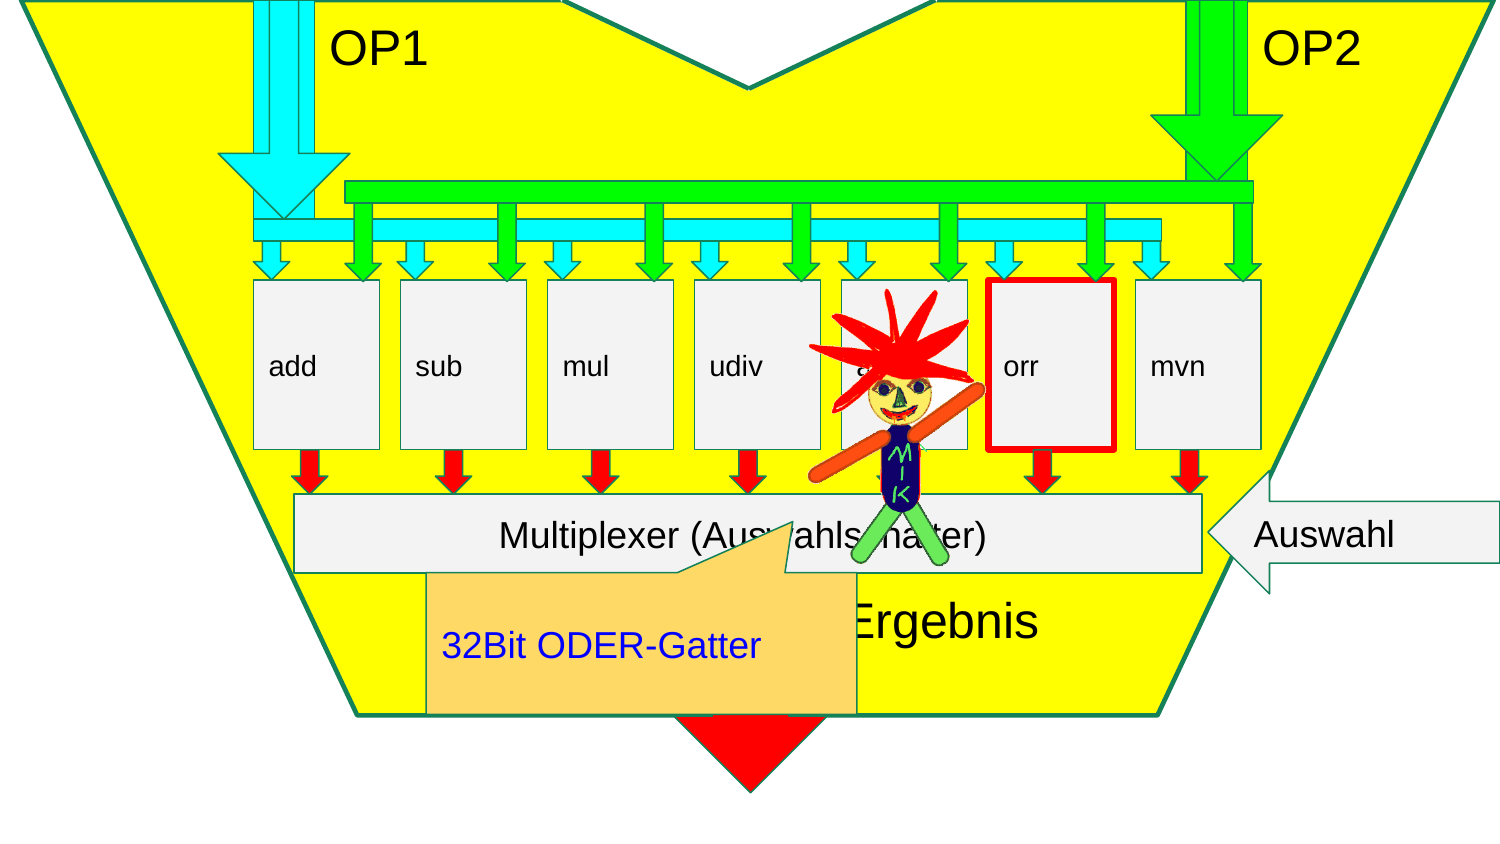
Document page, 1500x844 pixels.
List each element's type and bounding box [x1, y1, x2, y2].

picture [789, 281, 997, 573]
text_box [291, 449, 784, 574]
text_box [344, 180, 1262, 282]
text_box [253, 218, 339, 280]
text_box [1001, 449, 1209, 574]
text_box [1002, 290, 1262, 450]
text_box [20, 0, 1494, 716]
text_box [681, 724, 820, 793]
text_box [253, 287, 784, 450]
